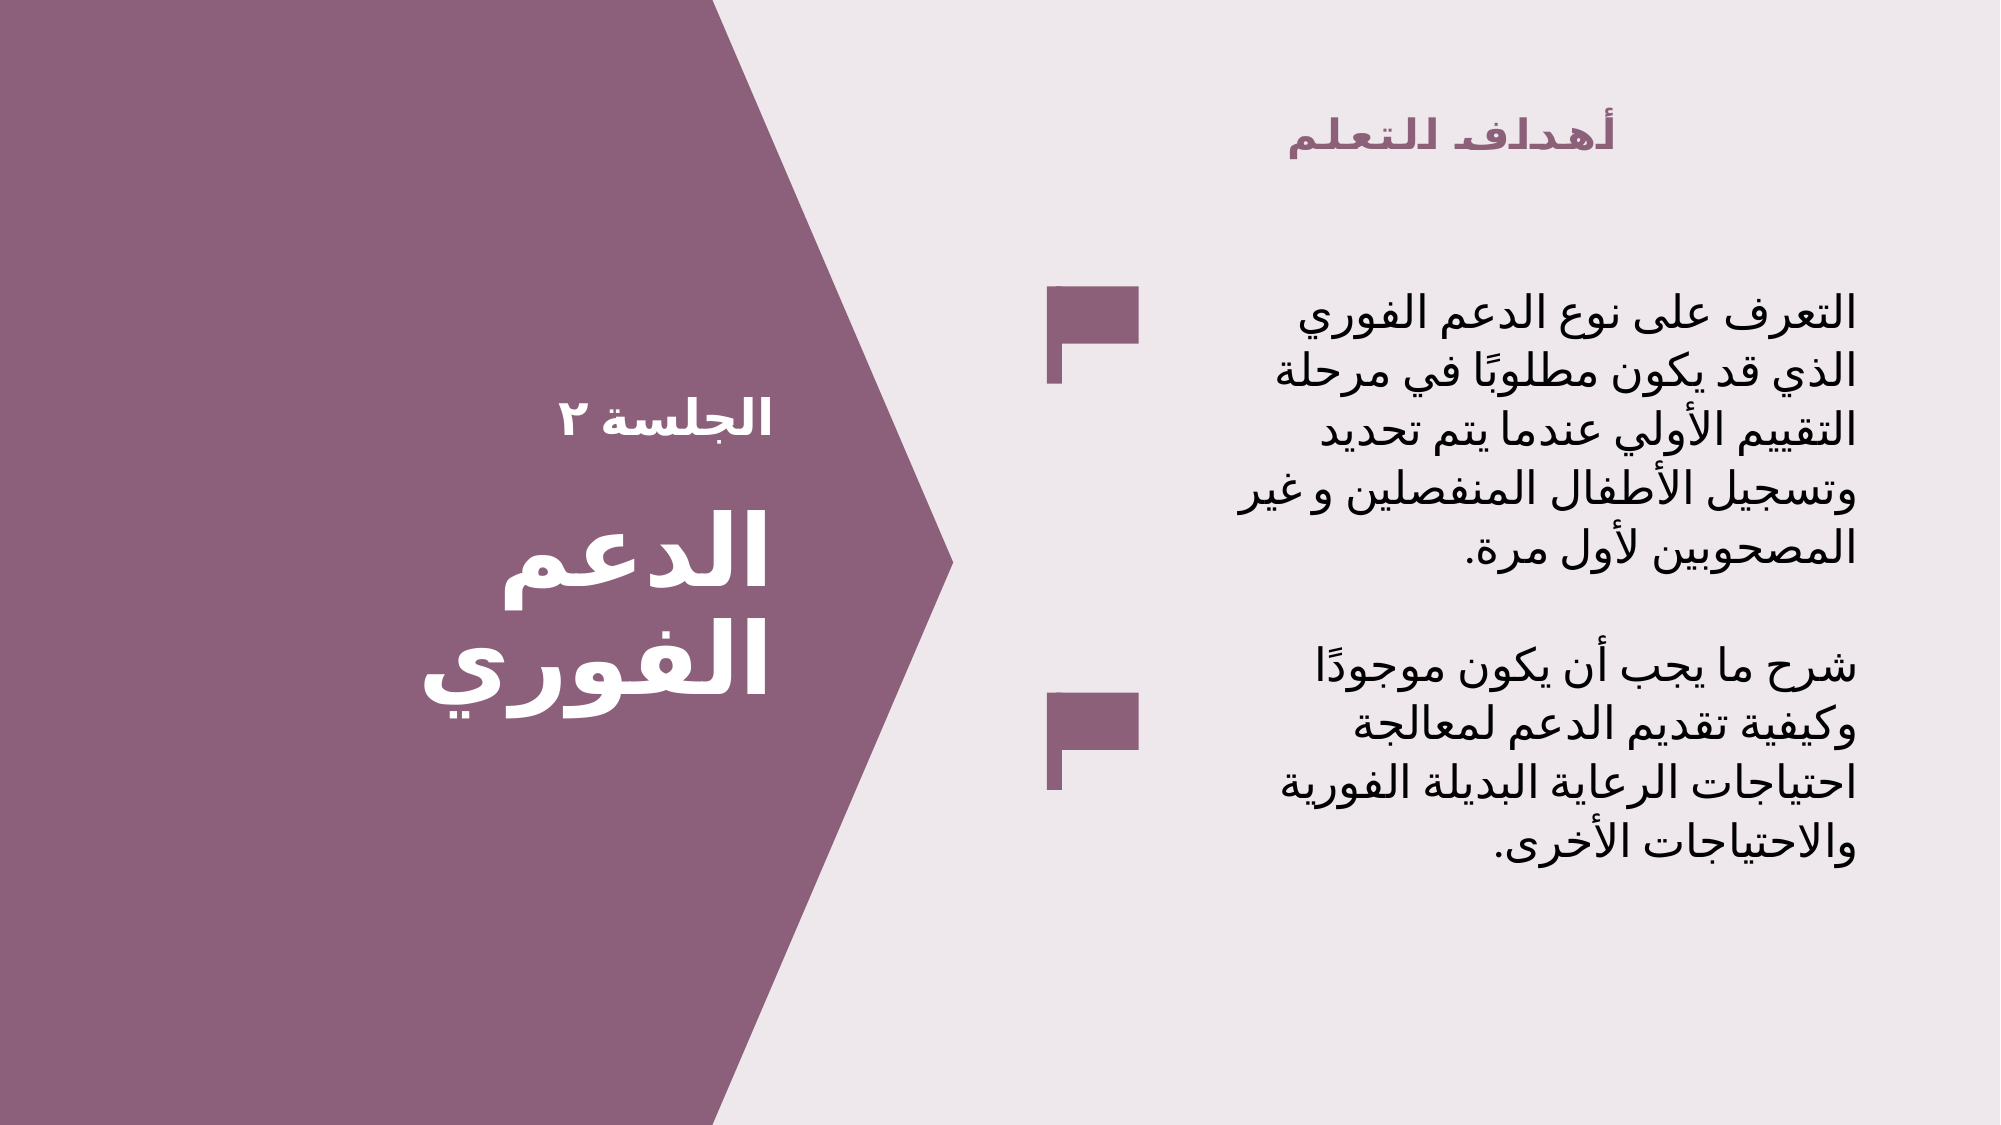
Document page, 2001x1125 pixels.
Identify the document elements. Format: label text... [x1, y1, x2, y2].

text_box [1046, 692, 1139, 791]
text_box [1046, 286, 1139, 384]
text_box التعرف على نوع الدعم الفوري الذي قد يكون مطلوبًا في مرحلة التقييم الأولي عندما يتم تحديد وتسجيل الأطفال المنفصلين و غير المصحوبين لأول مرة. شرح ما يجب أن يكون موجودًا وكيفية تقديم الدعم لمعالجة احتياجات الرعاية البديلة الفورية والاحتياجات الأخرى. [1189, 270, 1874, 875]
title الجلسة ٢ الدعم الفوري [130, 508, 790, 601]
text_box أهداف التعلم [1046, 100, 1858, 166]
